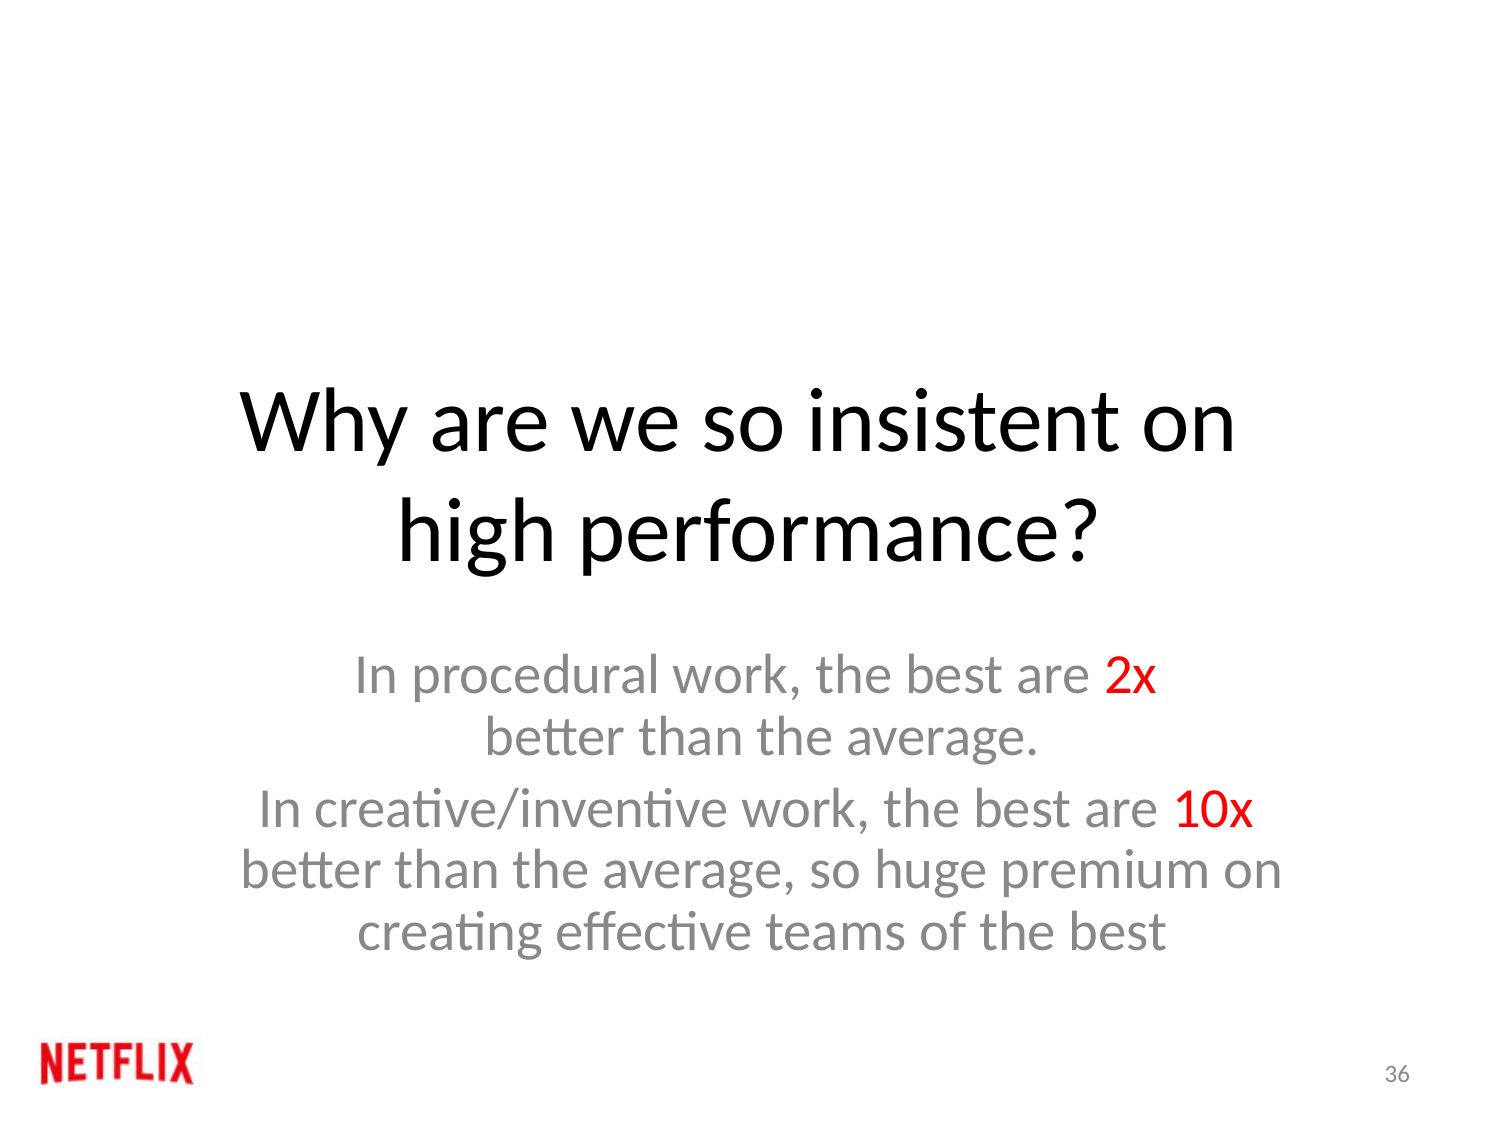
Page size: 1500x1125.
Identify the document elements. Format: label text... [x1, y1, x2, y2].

subtitle In procedural work, the best are 2x better than the average. In creative/inventive work, the best are 10x better than the average, so huge premium on creating effective teams of the best [212, 637, 1313, 975]
picture [24, 1024, 211, 1104]
slide_number ‹#› [1074, 1042, 1425, 1103]
title Why are we so insistent on high performance? [112, 349, 1388, 591]
